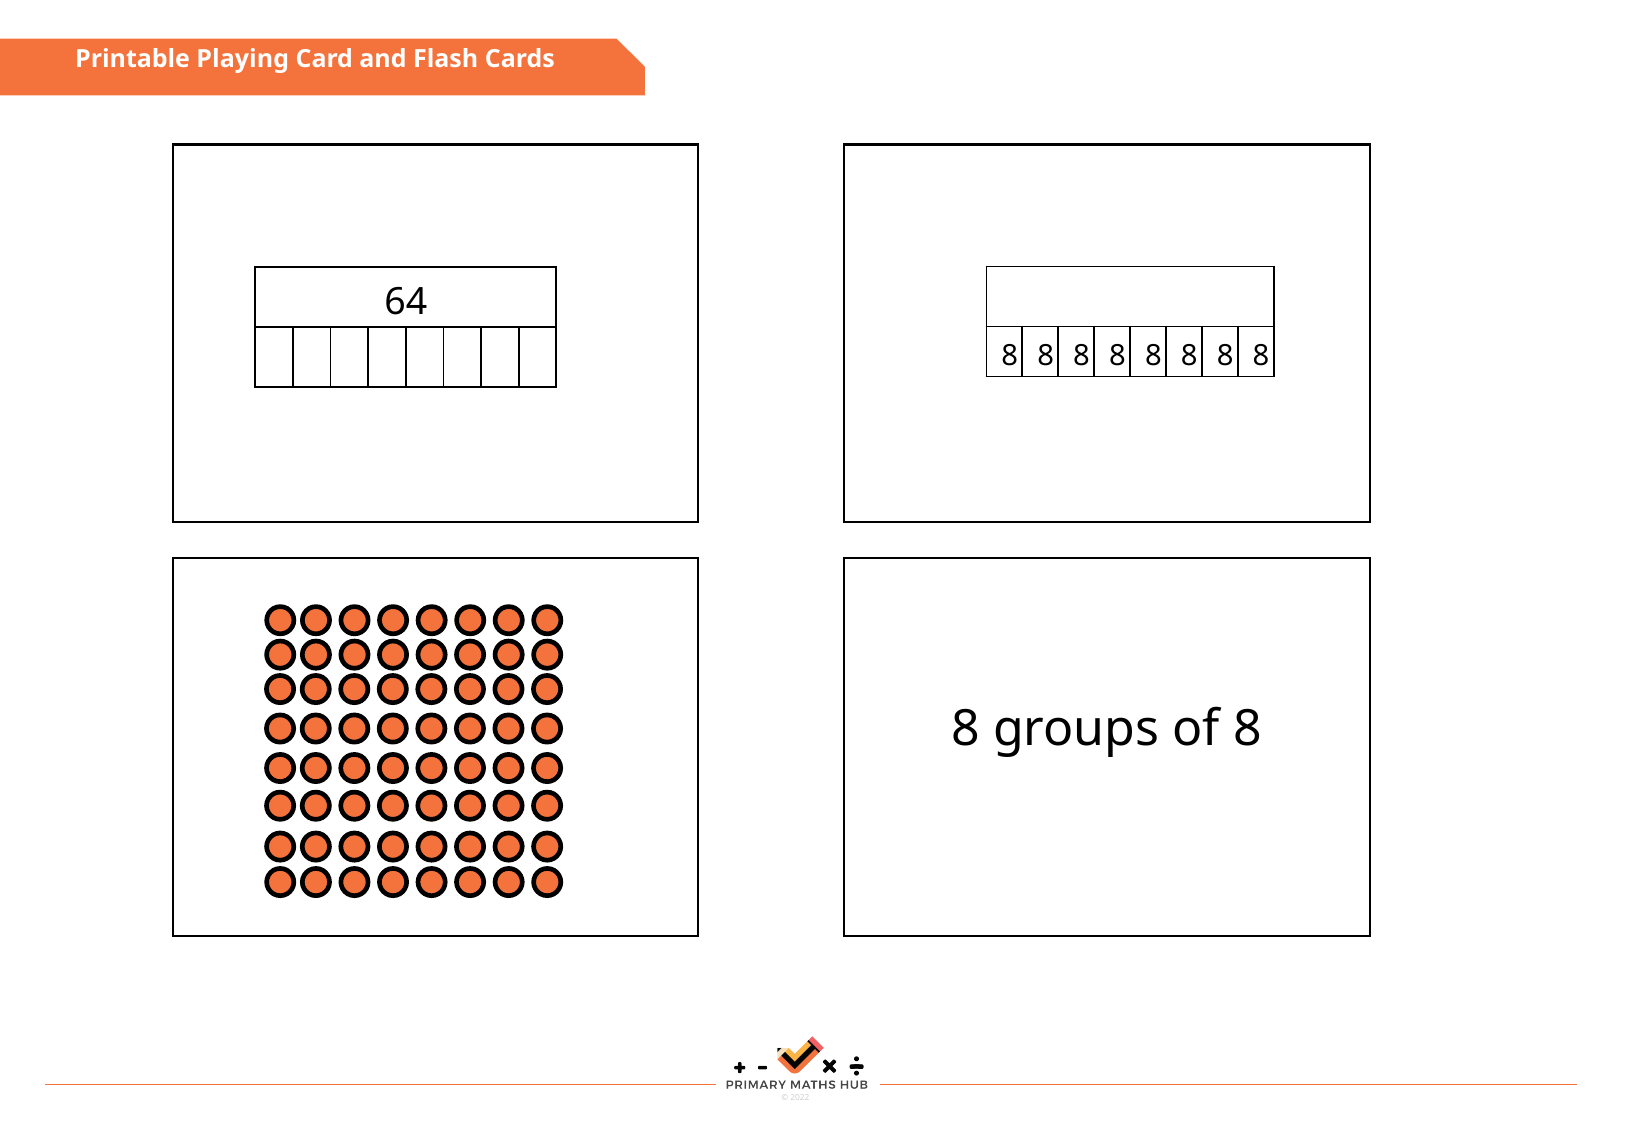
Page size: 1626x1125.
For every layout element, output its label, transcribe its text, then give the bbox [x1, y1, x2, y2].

table_cell 8 [1023, 327, 1057, 376]
text_box [378, 640, 408, 670]
text_box [378, 605, 408, 635]
picture [722, 1034, 872, 1094]
text_box [378, 831, 408, 862]
text_box [378, 791, 408, 821]
text_box [416, 753, 447, 783]
text_box [493, 791, 524, 821]
table_cell [256, 328, 292, 386]
table_cell 8 [987, 327, 1021, 376]
text_box [455, 713, 485, 744]
text_box [339, 867, 370, 897]
text_box [265, 867, 295, 897]
text_box [455, 831, 485, 862]
text_box [532, 791, 562, 821]
text_box [416, 831, 447, 862]
text_box [532, 674, 562, 704]
text_box [265, 674, 295, 704]
text_box [416, 640, 447, 670]
text_box [532, 605, 562, 635]
text_box [301, 713, 331, 744]
text_box [301, 605, 331, 635]
text_box [494, 605, 524, 635]
text_box [455, 791, 485, 821]
table_header [987, 267, 1273, 326]
text_box [532, 867, 562, 897]
text_box 8 groups of 8 [844, 688, 1370, 763]
text_box [843, 557, 1371, 937]
table_cell 8 [1059, 327, 1093, 376]
text_box [455, 640, 485, 670]
table_cell 8 [1095, 327, 1129, 376]
text_box [532, 753, 562, 783]
text_box [265, 831, 295, 862]
text_box [532, 640, 562, 670]
text_box [416, 674, 447, 704]
text_box [532, 713, 562, 744]
table_cell [482, 328, 518, 386]
text_box [265, 605, 295, 635]
text_box [339, 713, 369, 744]
text_box [493, 674, 524, 704]
text_box [493, 713, 524, 744]
table_cell [294, 328, 330, 386]
text_box Printable Playing Card and Flash Cards [0, 37, 646, 97]
text_box [455, 867, 485, 897]
text_box [339, 640, 370, 670]
text_box [843, 143, 1371, 523]
text_box [378, 713, 408, 744]
text_box [493, 831, 524, 862]
table_cell [444, 328, 480, 386]
text_box [378, 753, 408, 783]
text_box [339, 791, 370, 821]
text_box © 2022 [720, 1084, 870, 1110]
text_box [172, 557, 699, 937]
table_header 64 [256, 268, 555, 326]
text_box [494, 867, 524, 897]
text_box [265, 640, 295, 670]
text_box [301, 831, 331, 862]
table_cell 8 [1131, 327, 1165, 376]
table_cell [520, 328, 555, 386]
text_box [339, 674, 369, 704]
text_box [265, 753, 295, 783]
text_box [493, 753, 524, 783]
text_box [301, 640, 331, 670]
table_cell 8 [1167, 327, 1201, 376]
text_box [339, 831, 370, 862]
text_box [301, 674, 331, 704]
table_cell [331, 328, 367, 386]
text_box [265, 713, 295, 744]
text_box [301, 791, 331, 821]
text_box [532, 831, 562, 862]
text_box [416, 867, 447, 897]
text_box [172, 143, 699, 523]
text_box [455, 674, 485, 704]
text_box [416, 713, 447, 744]
text_box [339, 753, 370, 783]
text_box [301, 867, 331, 897]
text_box [339, 605, 370, 635]
text_box [378, 674, 408, 704]
text_box [301, 753, 331, 783]
text_box [455, 605, 485, 635]
text_box [417, 605, 447, 635]
table_cell 8 [1239, 327, 1273, 376]
text_box [378, 867, 408, 897]
table_cell [407, 328, 443, 386]
text_box [494, 640, 524, 670]
table_cell [369, 328, 405, 386]
text_box [455, 753, 485, 783]
table_cell 8 [1203, 327, 1237, 376]
text_box [416, 791, 447, 821]
text_box [265, 791, 295, 821]
